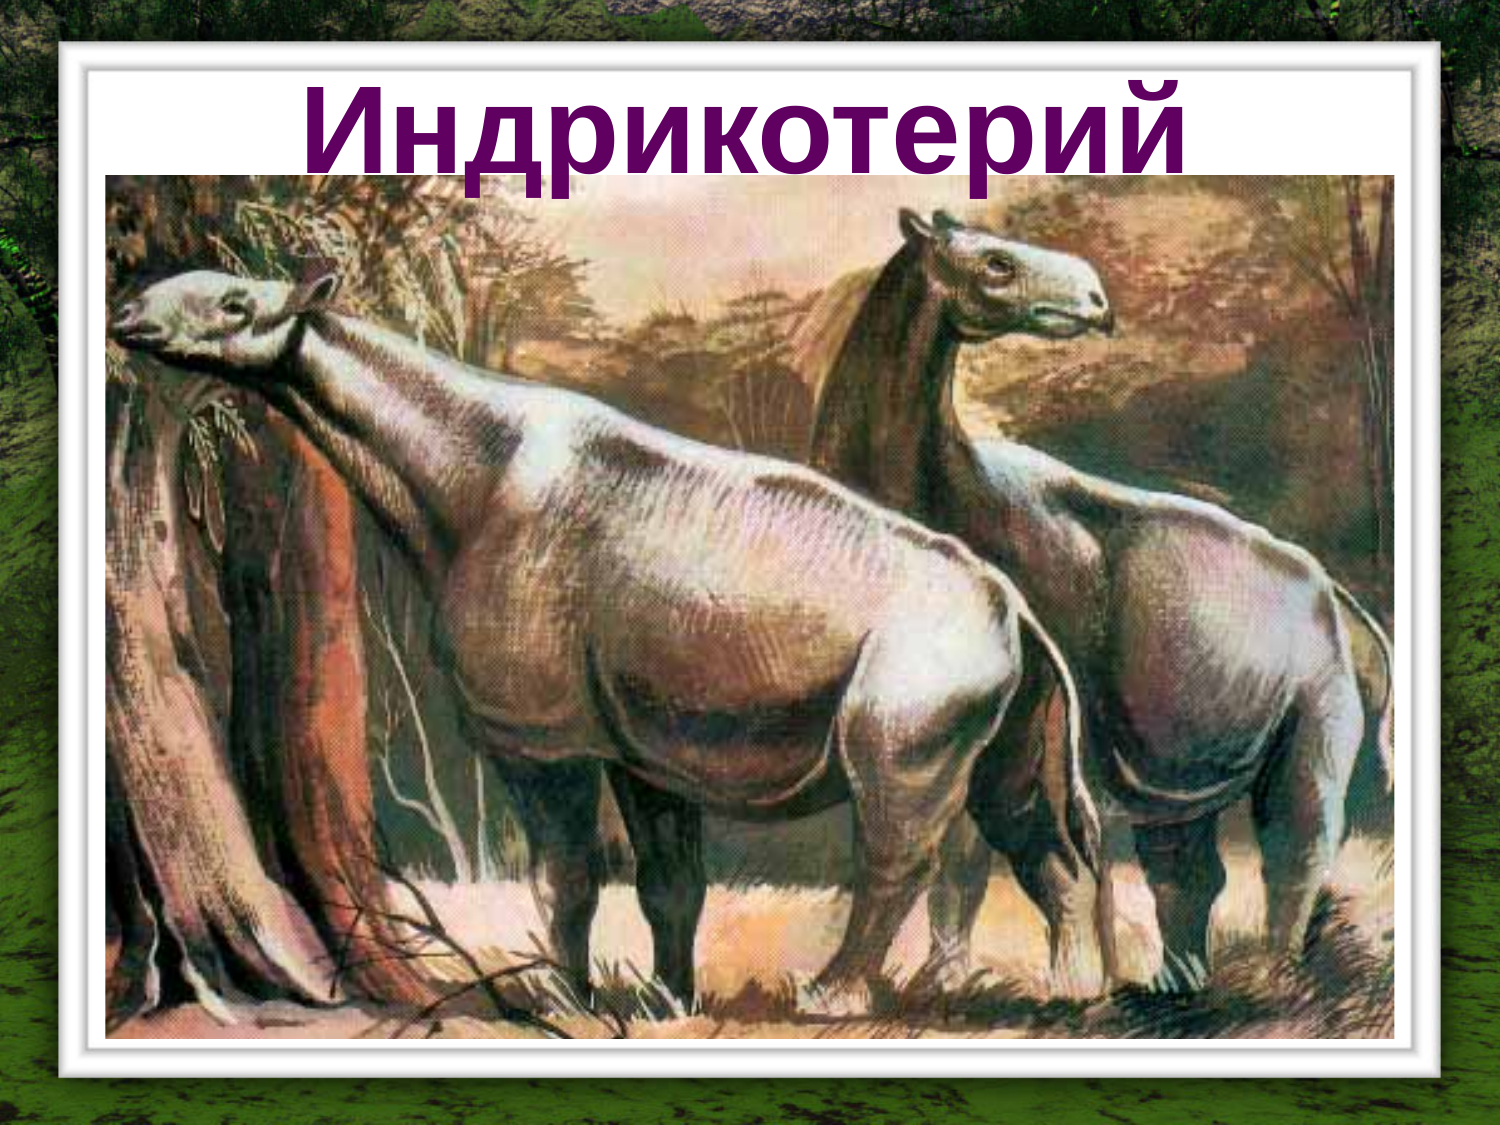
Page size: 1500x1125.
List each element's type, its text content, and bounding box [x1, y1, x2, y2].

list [105, 175, 1395, 1040]
picture [0, 0, 1500, 1125]
title Индрикотерий [70, 70, 1421, 177]
